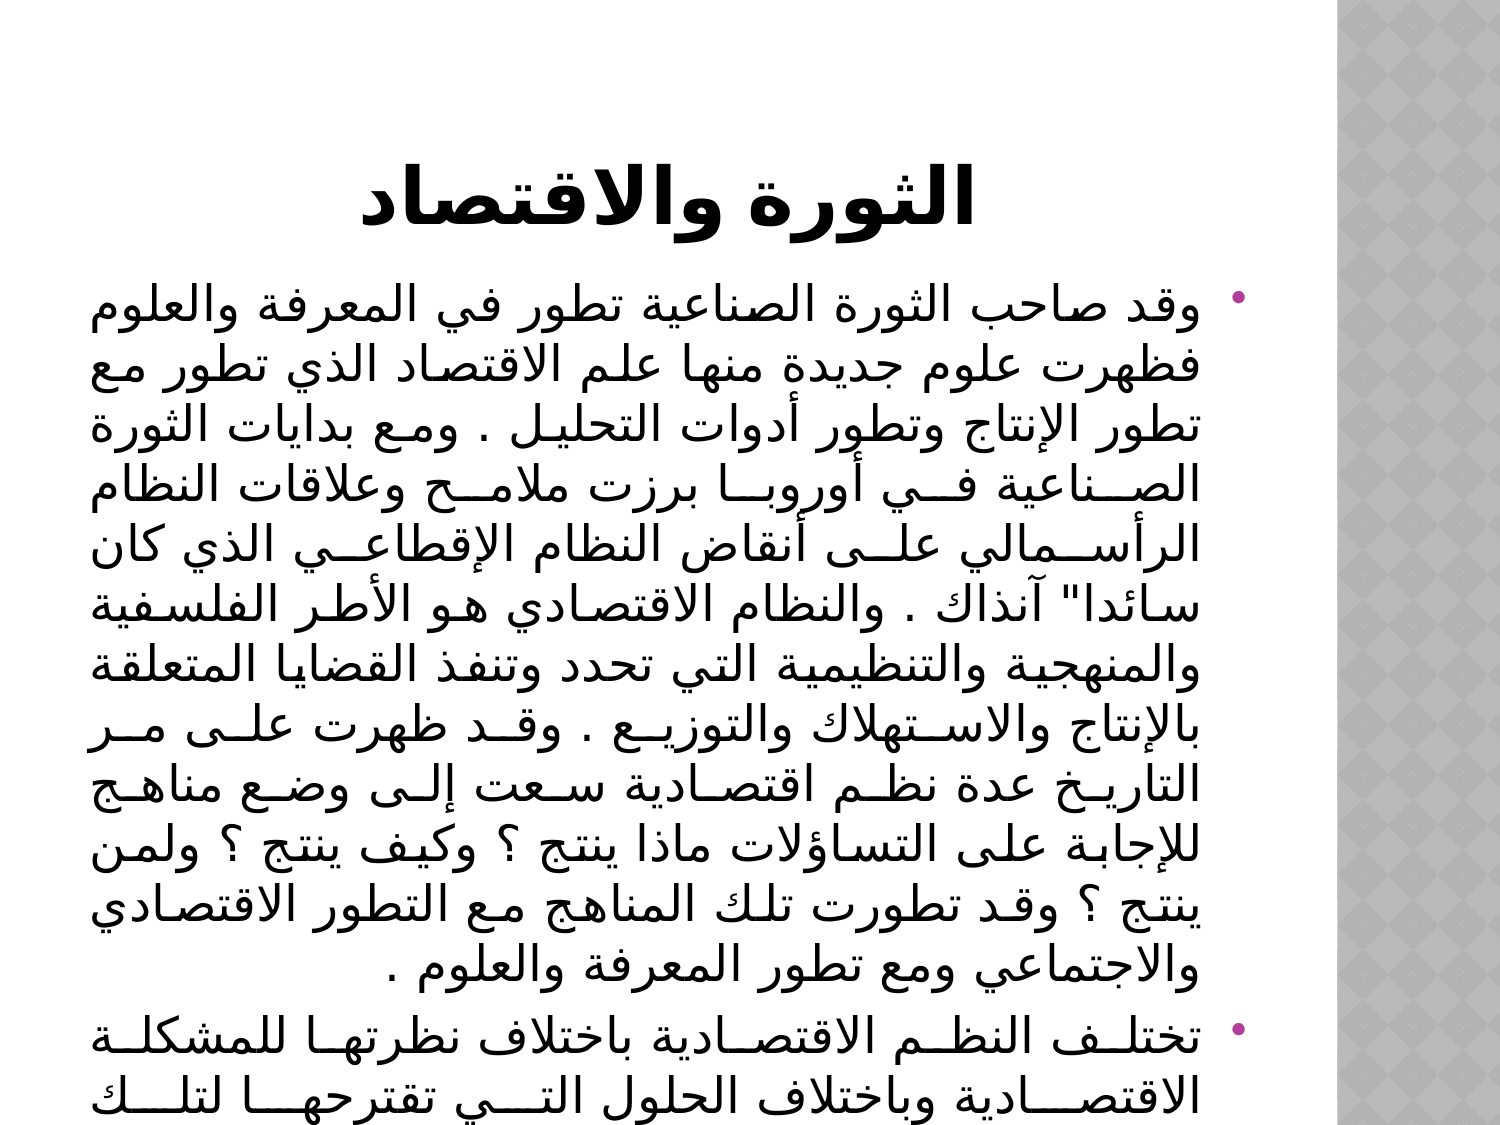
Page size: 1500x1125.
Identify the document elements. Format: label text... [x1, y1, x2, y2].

title الثورة والاقتصاد [75, 52, 1263, 240]
list وقد صاحب الثورة الصناعية تطور في المعرفة والعلوم فظهرت علوم جديدة منها علم الاقتصاد الذي تطور مع تطور الإنتاج وتطور أدوات التحليل . ومع بدايات الثورة الصناعية في أوروبا برزت ملامح وعلاقات النظام الرأسمالي على أنقاض النظام الإقطاعي الذي كان سائدا" آنذاك . والنظام الاقتصادي هو الأطر الفلسفية والمنهجية والتنظيمية التي تحدد وتنفذ القضايا المتعلقة بالإنتاج والاستهلاك والتوزيع . وقد ظهرت على مر التاريخ عدة نظم اقتصادية سعت إلى وضع مناهج للإجابة على التساؤلات ماذا ينتج ؟ وكيف ينتج ؟ ولمن ينتج ؟ وقد تطورت تلك المناهج مع التطور الاقتصادي والاجتماعي ومع تطور المعرفة والعلوم . تختلف النظم الاقتصادية باختلاف نظرتها للمشكلة الاقتصادية وباختلاف الحلول التي تقترحها لتلك المشكلة [75, 264, 1263, 1059]
